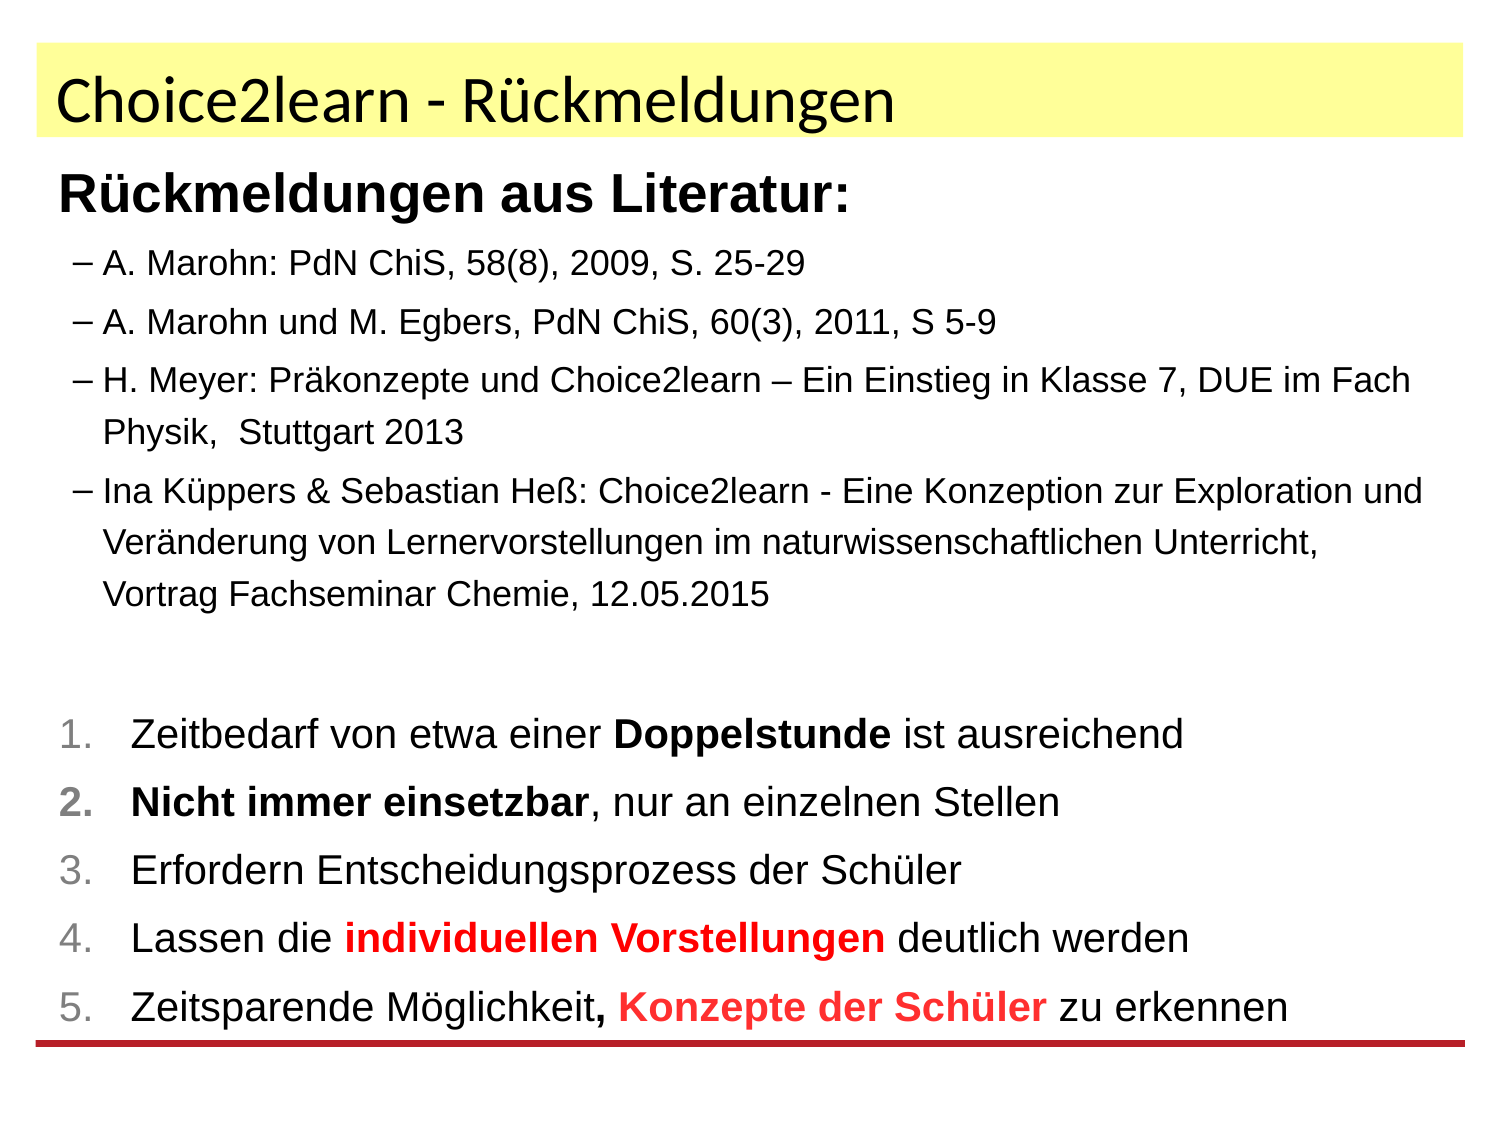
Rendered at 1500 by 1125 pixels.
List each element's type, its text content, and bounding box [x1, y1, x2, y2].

title Choice2learn - Rückmeldungen [41, 42, 1459, 149]
text_box Rückmeldungen aus Literatur: A. Marohn: PdN ChiS, 58(8), 2009, S. 25-29 A. Marohn und M. Egbers, PdN ChiS, 60(3), 2011, S 5-9 H. Meyer: Präkonzepte und Choice2learn – Ein Einstieg in Klasse 7, DUE im Fach Physik, Stuttgart 2013 Ina Küppers & Sebastian Heß: Choice2learn - Eine Konzeption zur Exploration und Veränderung von Lernervorstellungen im naturwissenschaftlichen Unterricht, Vortrag Fachseminar Chemie, 12.05.2015 Zeitbedarf von etwa einer Doppelstunde ist ausreichend Nicht immer einsetzbar, nur an einzelnen Stellen Erfordern Entscheidungsprozess der Schüler Lassen die individuellen Vorstellungen deutlich werden Zeitsparende Möglichkeit, Konzepte der Schüler zu erkennen [43, 137, 1462, 1047]
